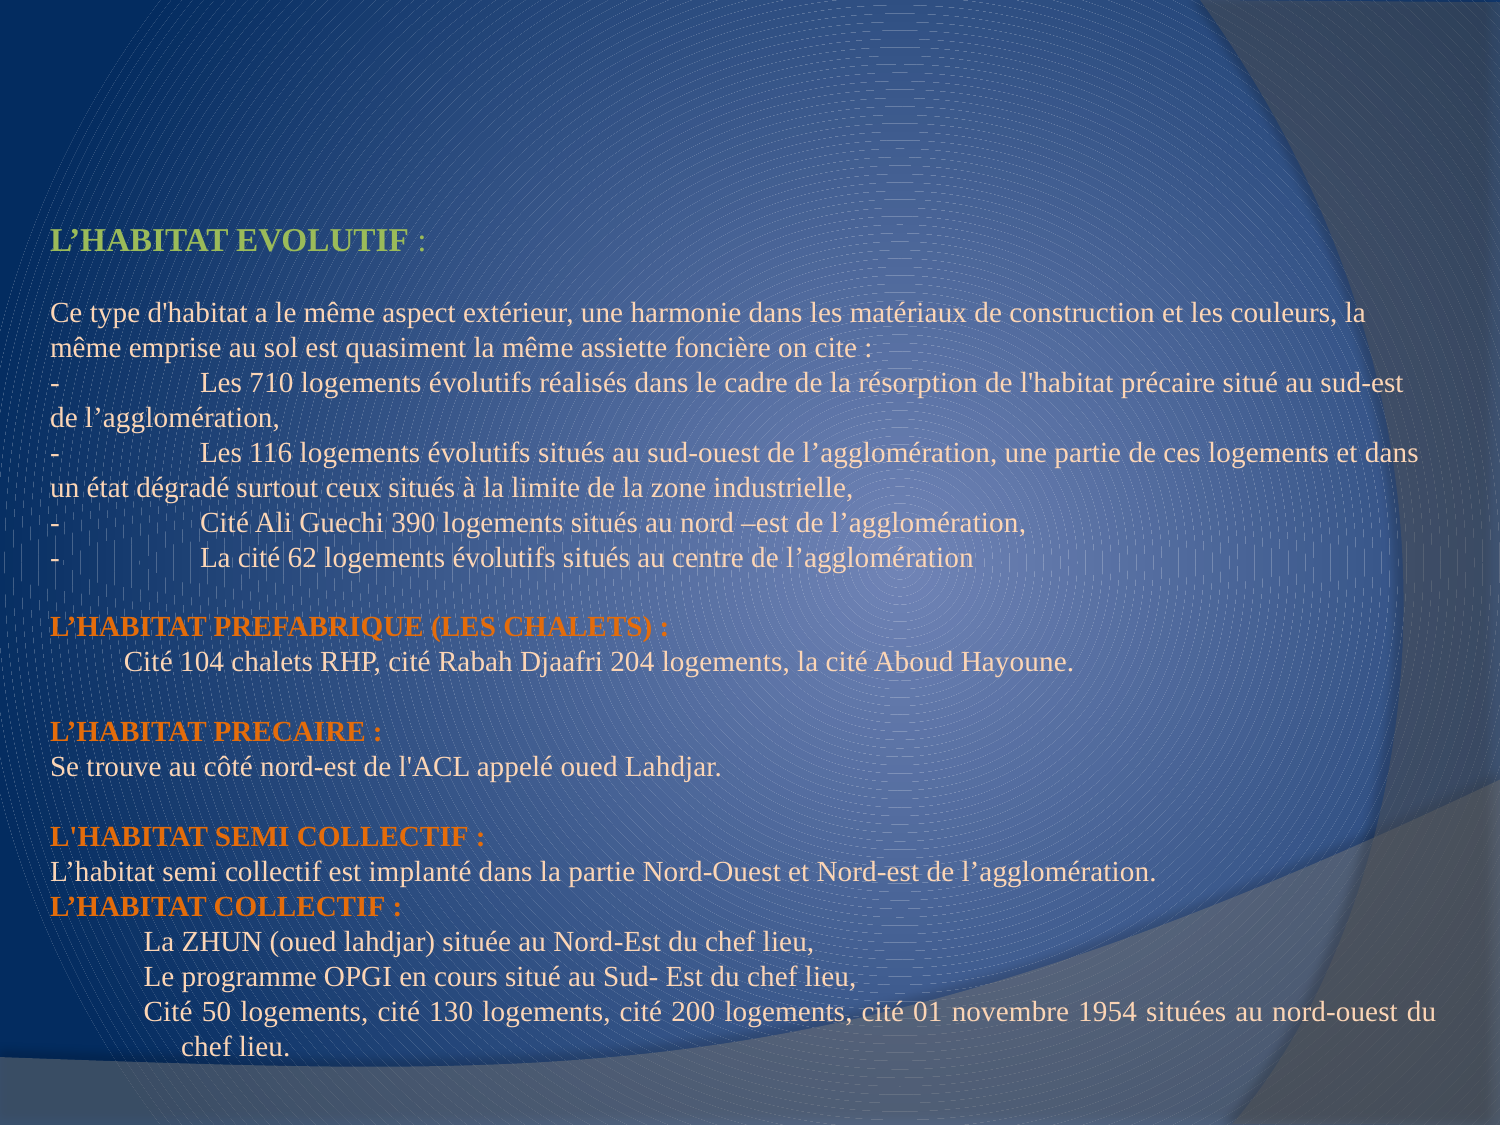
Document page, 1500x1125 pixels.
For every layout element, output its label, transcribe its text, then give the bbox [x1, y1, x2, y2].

text_box L’HABITAT EVOLUTIF : Ce type d'habitat a le même aspect extérieur, une harmonie dans les matériaux de construction et les couleurs, la même emprise au sol est quasiment la même assiette foncière on cite : - Les 710 logements évolutifs réalisés dans le cadre de la résorption de l'habitat précaire situé au sud-est de l’agglomération, - Les 116 logements évolutifs situés au sud-ouest de l’agglomération, une partie de ces logements et dans un état dégradé surtout ceux situés à la limite de la zone industrielle, - Cité Ali Guechi 390 logements situés au nord –est de l’agglomération, - La cité 62 logements évolutifs situés au centre de l’agglomération L’HABITAT PREFABRIQUE (LES CHALETS) : Cité 104 chalets RHP, cité Rabah Djaafri 204 logements, la cité Aboud Hayoune. L’HABITAT PRECAIRE : Se trouve au côté nord-est de l'ACL appelé oued Lahdjar. L'HABITAT SEMI COLLECTIF : L’habitat semi collectif est implanté dans la partie Nord-Ouest et Nord-est de l’agglomération. L’HABITAT COLLECTIF : La ZHUN (oued lahdjar) située au Nord-Est du chef lieu, Le programme OPGI en cours situé au Sud- Est du chef lieu, Cité 50 logements, cité 130 logements, cité 200 logements, cité 01 novembre 1954 situées au nord-ouest du chef lieu. [35, 210, 1454, 1070]
